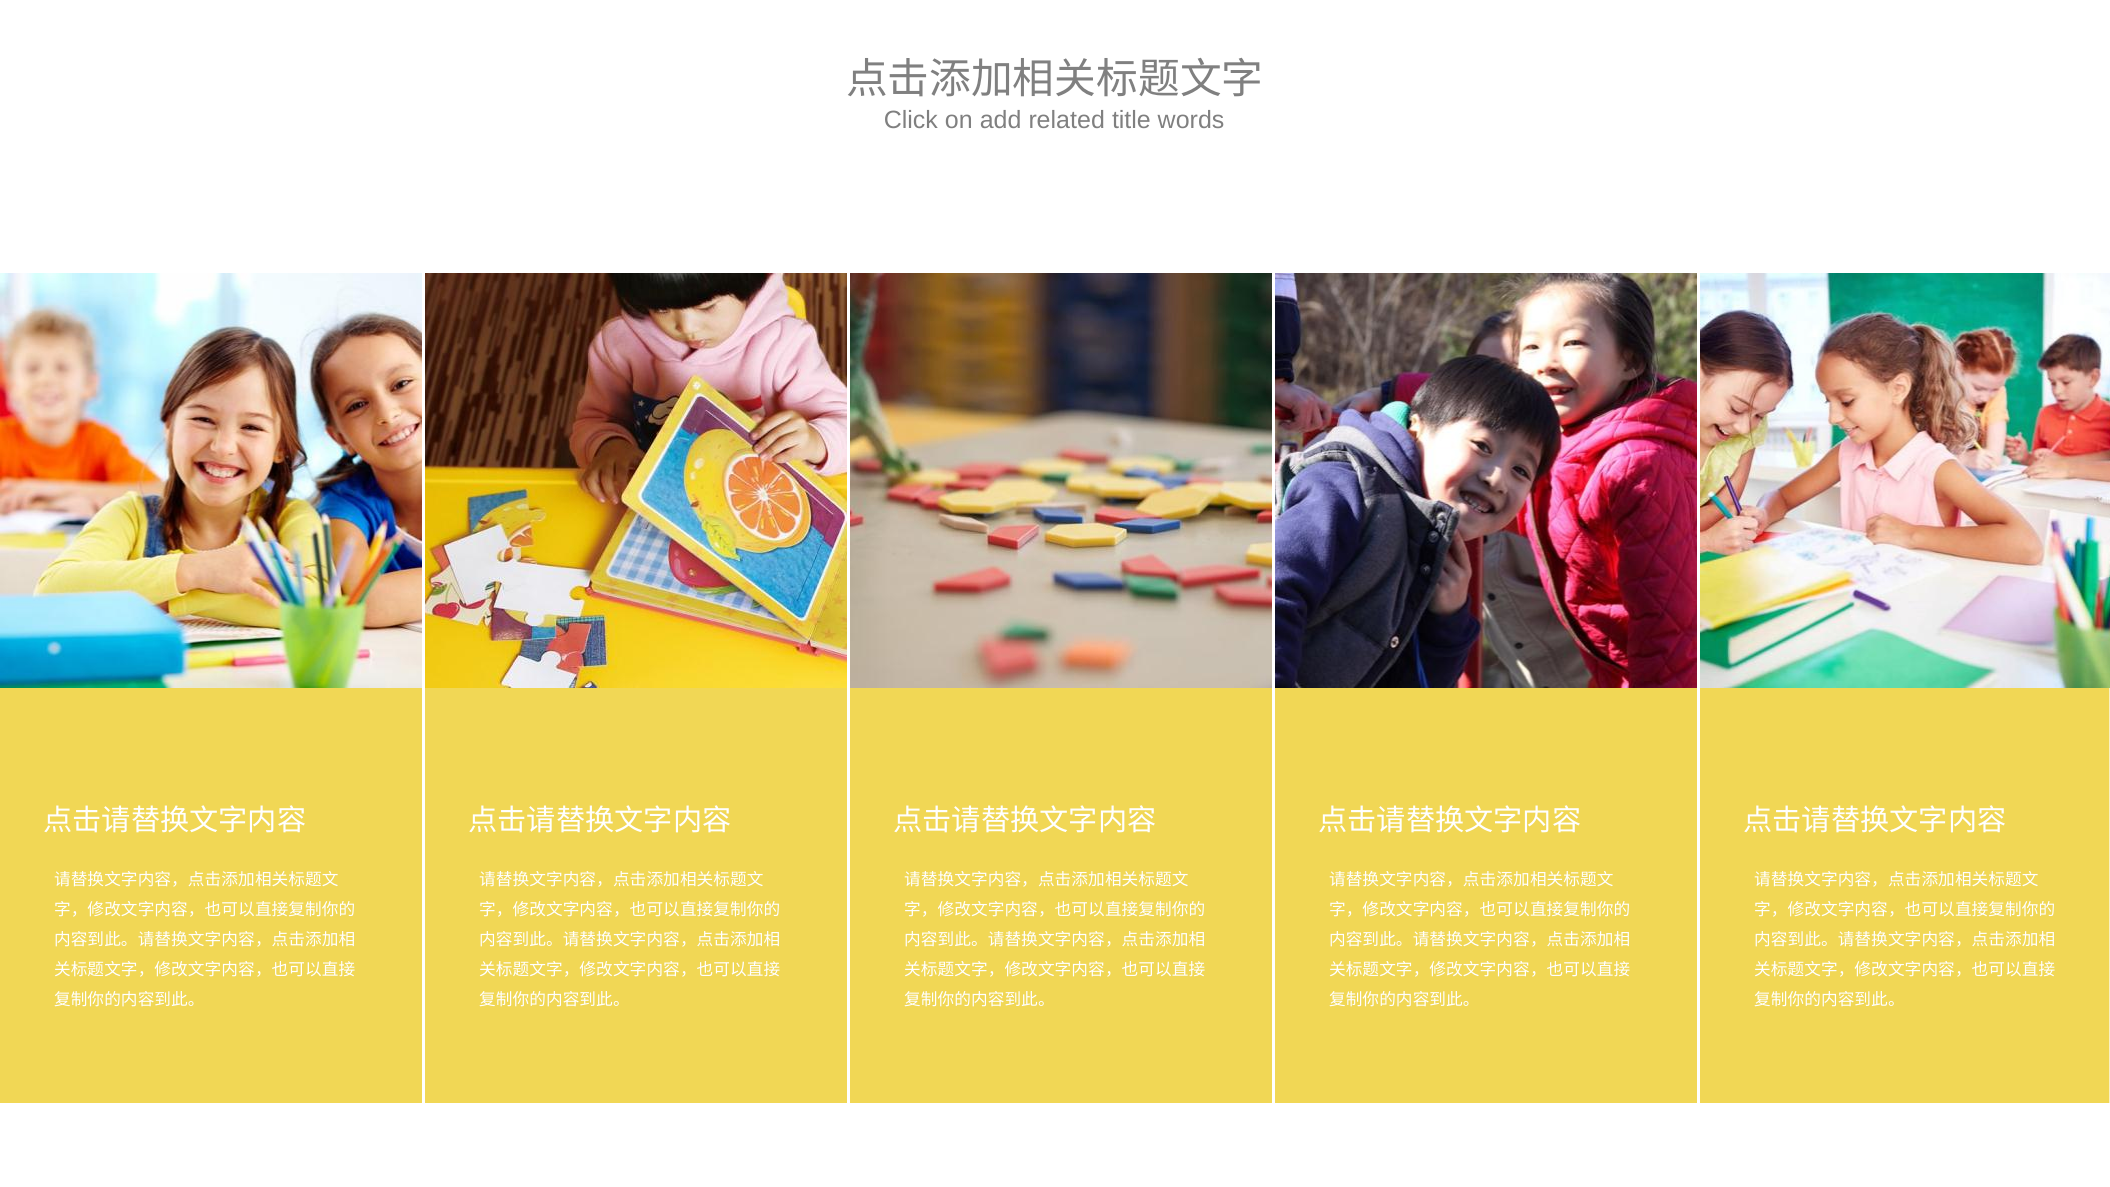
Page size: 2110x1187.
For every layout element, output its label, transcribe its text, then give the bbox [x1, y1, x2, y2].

text_box 点击添加相关标题文字 [803, 44, 1307, 107]
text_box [1275, 273, 1697, 1103]
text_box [0, 273, 422, 1103]
text_box Click on add related title words [864, 95, 1246, 158]
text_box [1700, 273, 2110, 1103]
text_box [850, 273, 1272, 1103]
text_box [425, 273, 847, 1103]
